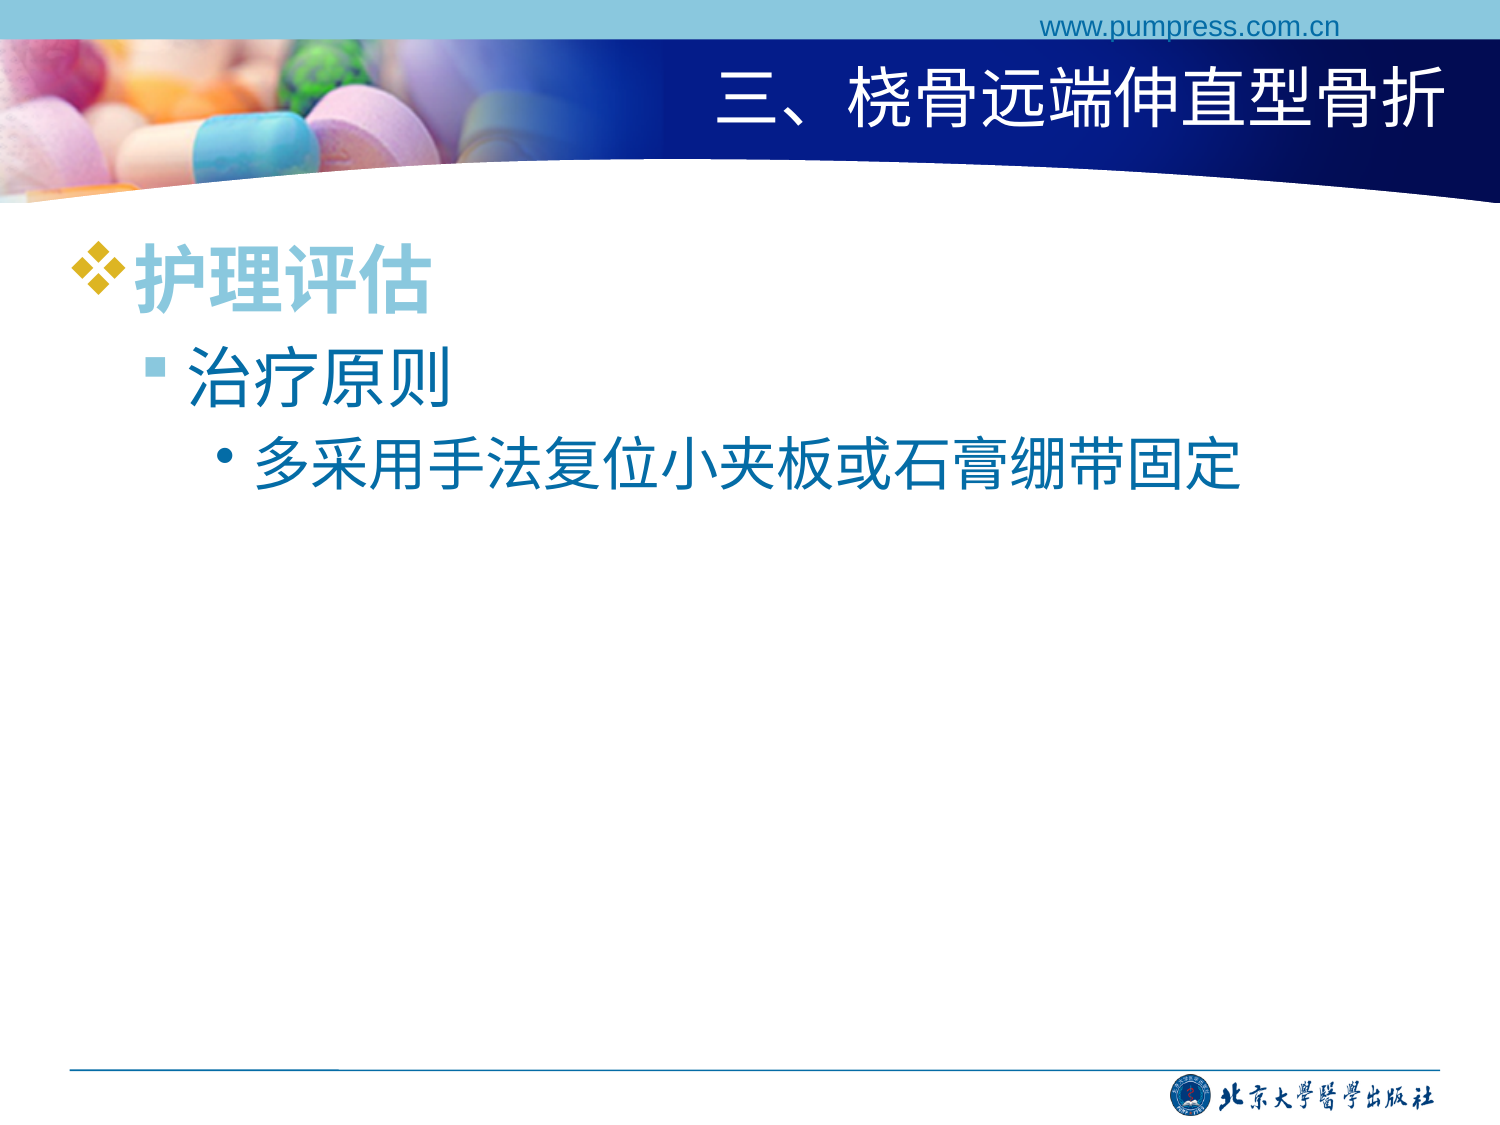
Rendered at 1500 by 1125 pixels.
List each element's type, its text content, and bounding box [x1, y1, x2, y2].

picture [0, 40, 1500, 203]
picture [1170, 1074, 1436, 1118]
slide_number www.pumpress.com.cn [1025, 0, 1463, 38]
title 三、桡骨远端伸直型骨折 [137, 49, 1463, 143]
list 护理评估 治疗原则 多采用手法复位小夹板或石膏绷带固定 [49, 224, 1463, 1026]
